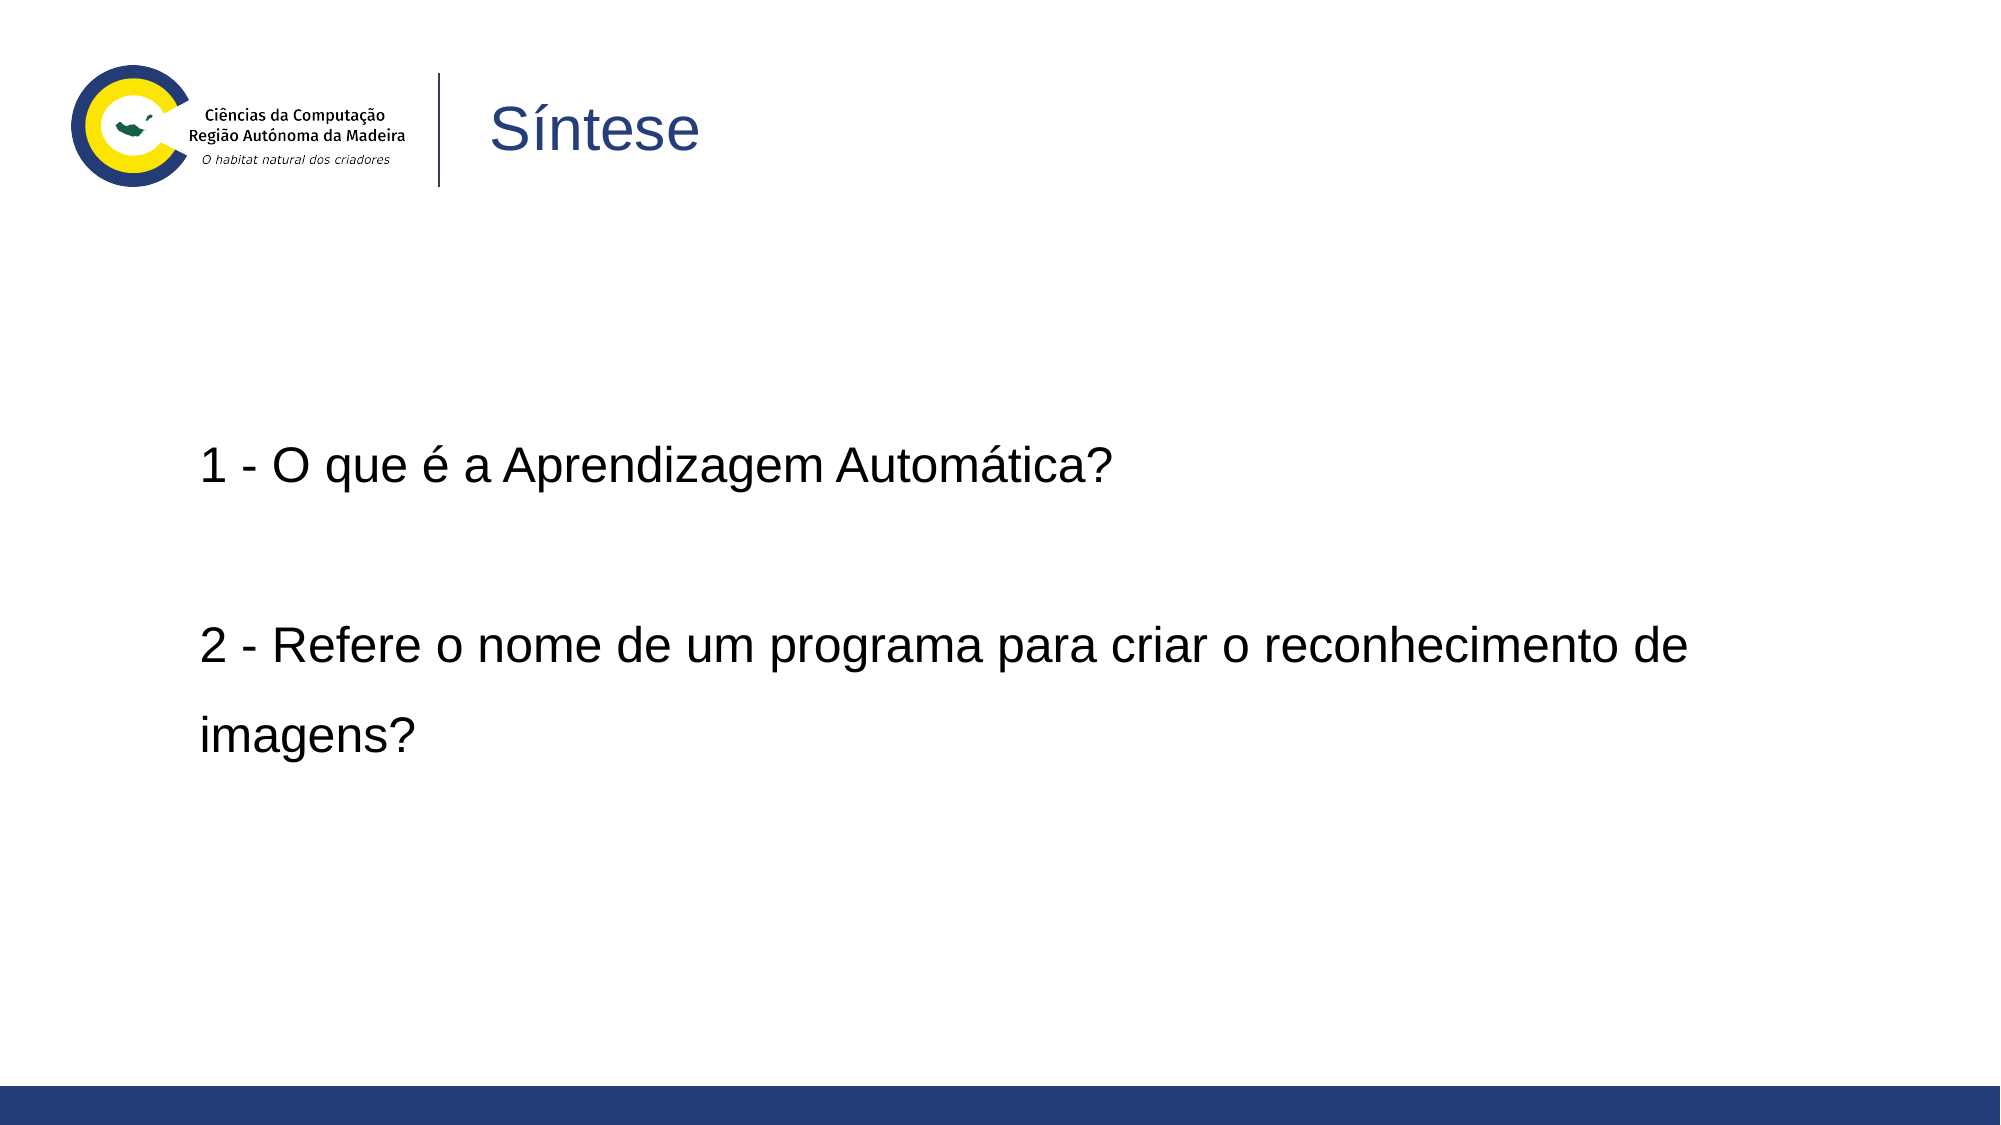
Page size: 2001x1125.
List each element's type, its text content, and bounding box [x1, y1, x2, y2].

text_box Síntese [474, 80, 717, 171]
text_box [71, 65, 440, 188]
text_box [0, 1085, 2000, 1125]
text_box 1 - O que é a Aprendizagem Automática? 2 - Refere o nome de um programa para criar o reconhecimento de imagens? [184, 395, 1884, 770]
